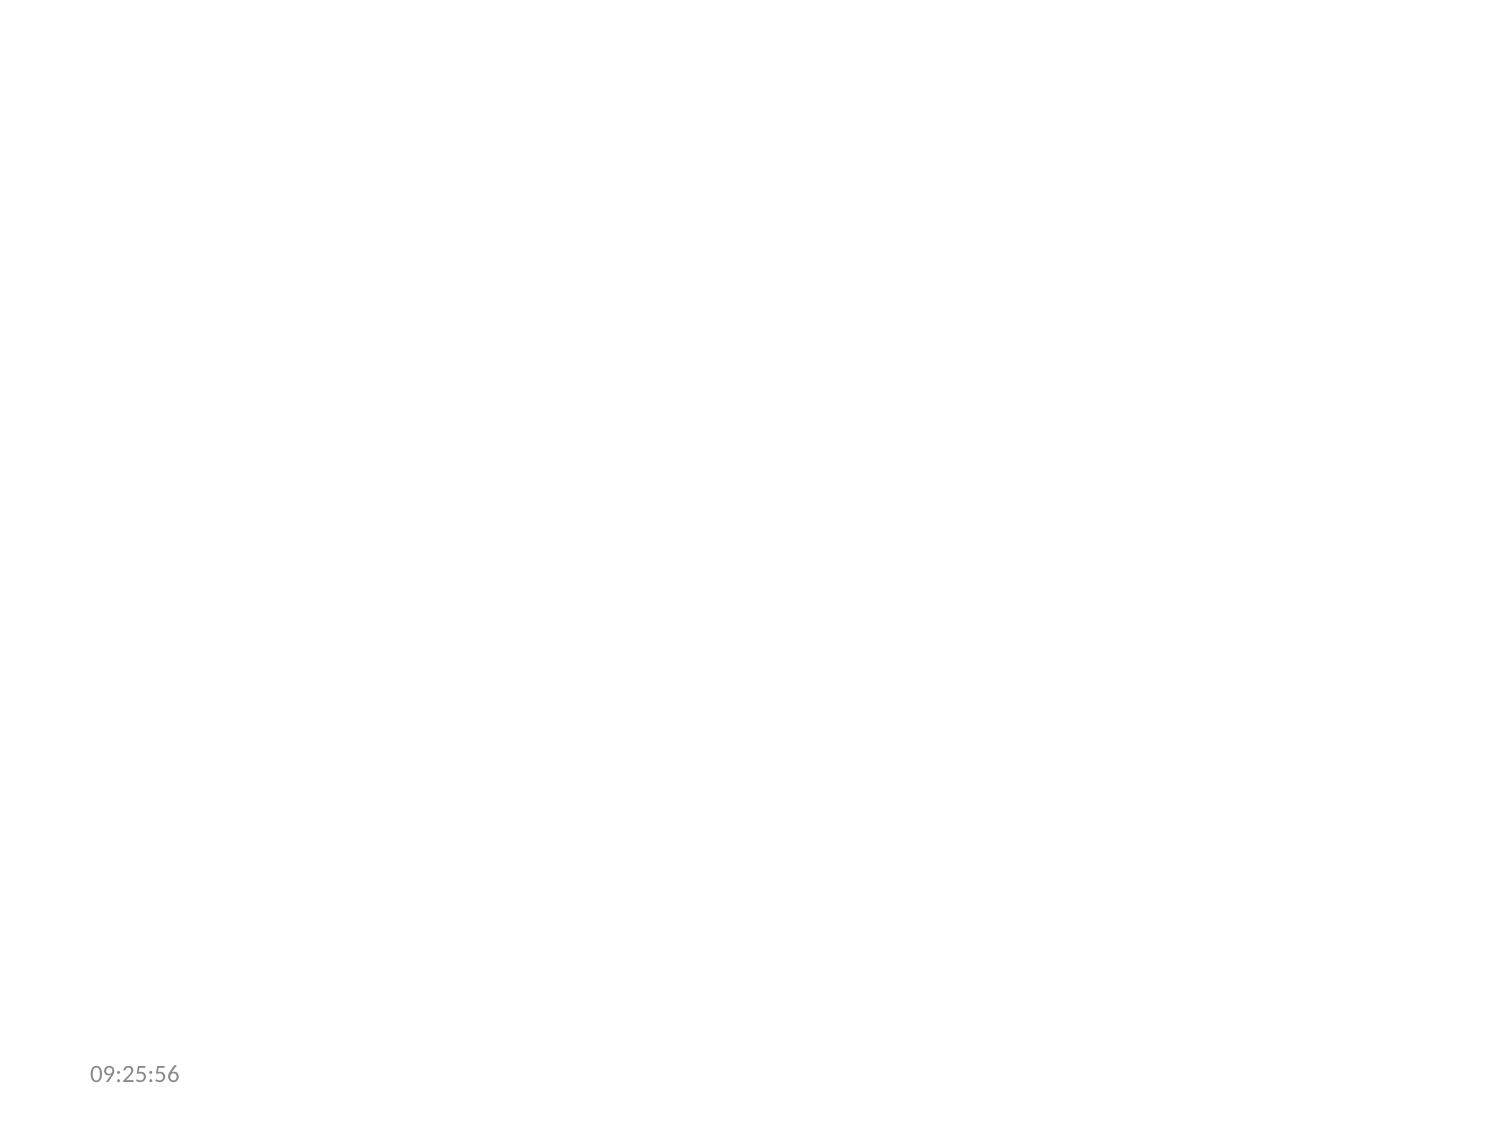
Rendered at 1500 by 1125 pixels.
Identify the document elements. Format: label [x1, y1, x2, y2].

slide_number [75, 1042, 425, 1103]
